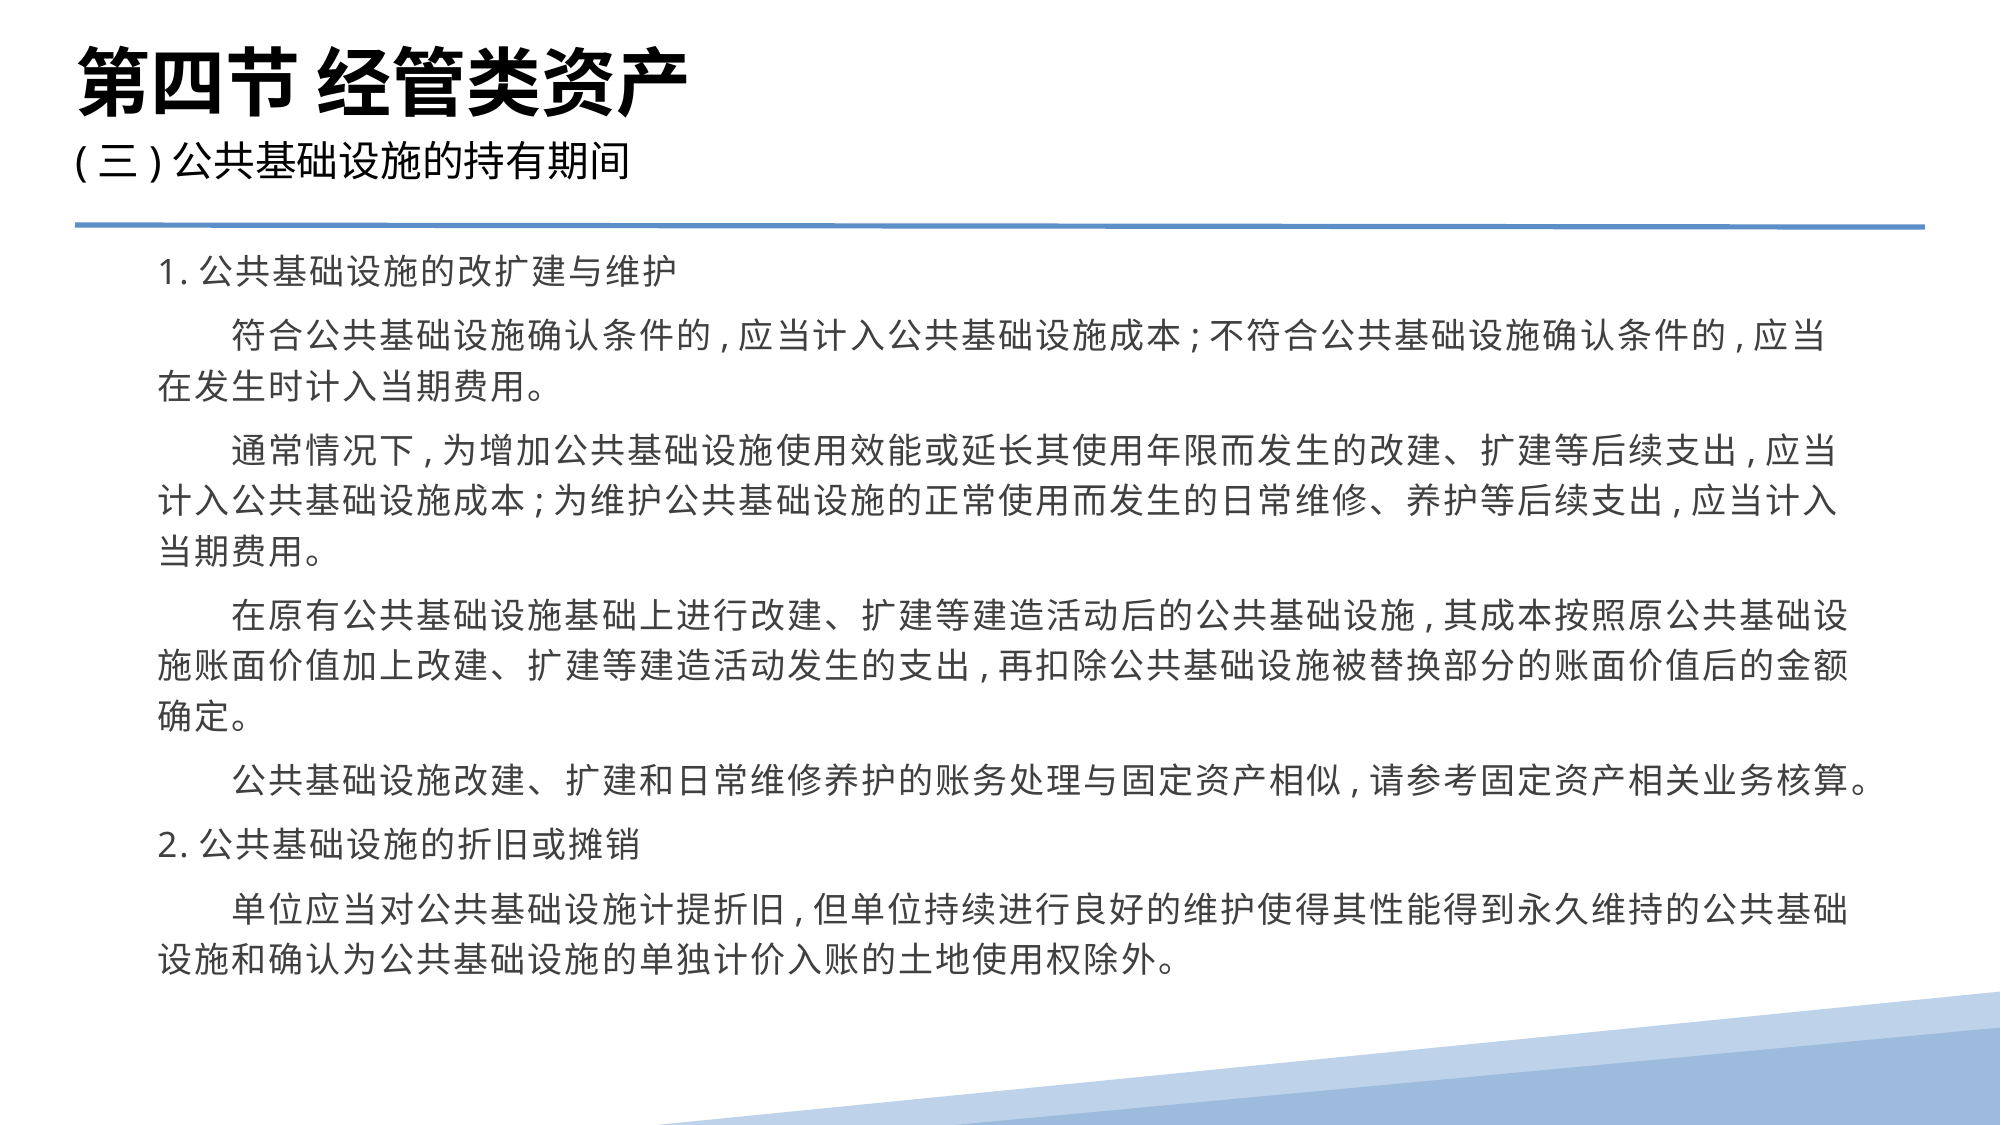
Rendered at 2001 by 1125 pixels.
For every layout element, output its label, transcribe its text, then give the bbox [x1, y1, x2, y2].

text_box 1.公共基础设施的改扩建与维护 符合公共基础设施确认条件的,应当计入公共基础设施成本;不符合公共基础设施确认条件的,应当在发生时计入当期费用。 通常情况下,为增加公共基础设施使用效能或延长其使用年限而发生的改建、扩建等后续支出,应当计入公共基础设施成本;为维护公共基础设施的正常使用而发生的日常维修、养护等后续支出,应当计入当期费用。 在原有公共基础设施基础上进行改建、扩建等建造活动后的公共基础设施,其成本按照原公共基础设施账面价值加上改建、扩建等建造活动发生的支出,再扣除公共基础设施被替换部分的账面价值后的金额确定。 公共基础设施改建、扩建和日常维修养护的账务处理与固定资产相似,请参考固定资产相关业务核算。 2.公共基础设施的折旧或摊销 单位应当对公共基础设施计提折旧,但单位持续进行良好的维护使得其性能得到永久维持的公共基础设施和确认为公共基础设施的单独计价入账的土地使用权除外。 [146, 233, 1869, 1047]
text_box (三)公共基础设施的持有期间 [75, 124, 1925, 200]
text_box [656, 991, 2000, 1125]
text_box 第四节 经管类资产 [75, 24, 1925, 124]
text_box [74, 224, 1925, 228]
